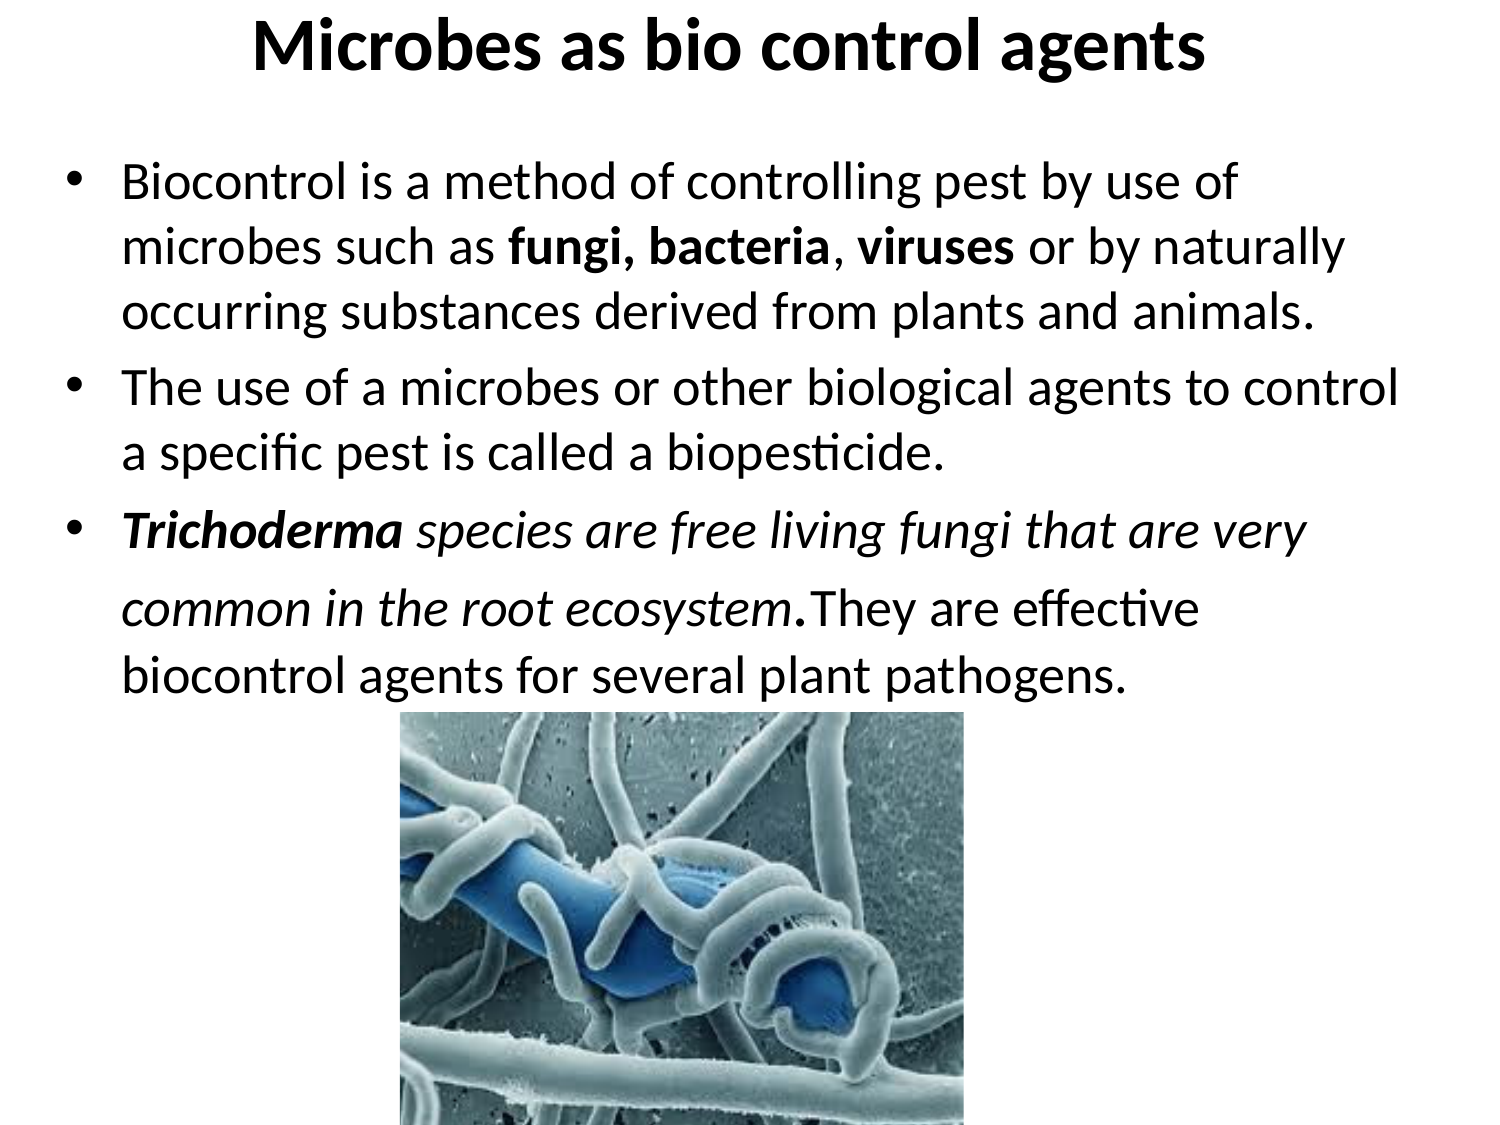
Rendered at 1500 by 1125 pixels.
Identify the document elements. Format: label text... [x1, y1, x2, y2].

title Microbes as bio control agents [62, 0, 1413, 94]
picture [399, 712, 964, 1125]
list Biocontrol is a method of controlling pest by use of microbes such as fungi, bacteria, viruses or by naturally occurring substances derived from plants and animals. The use of a microbes or other biological agents to control a specific pest is called a biopesticide. Trichoderma species are free living fungi that are very common in the root ecosystem.They are effective biocontrol agents for several plant pathogens. [50, 137, 1425, 768]
